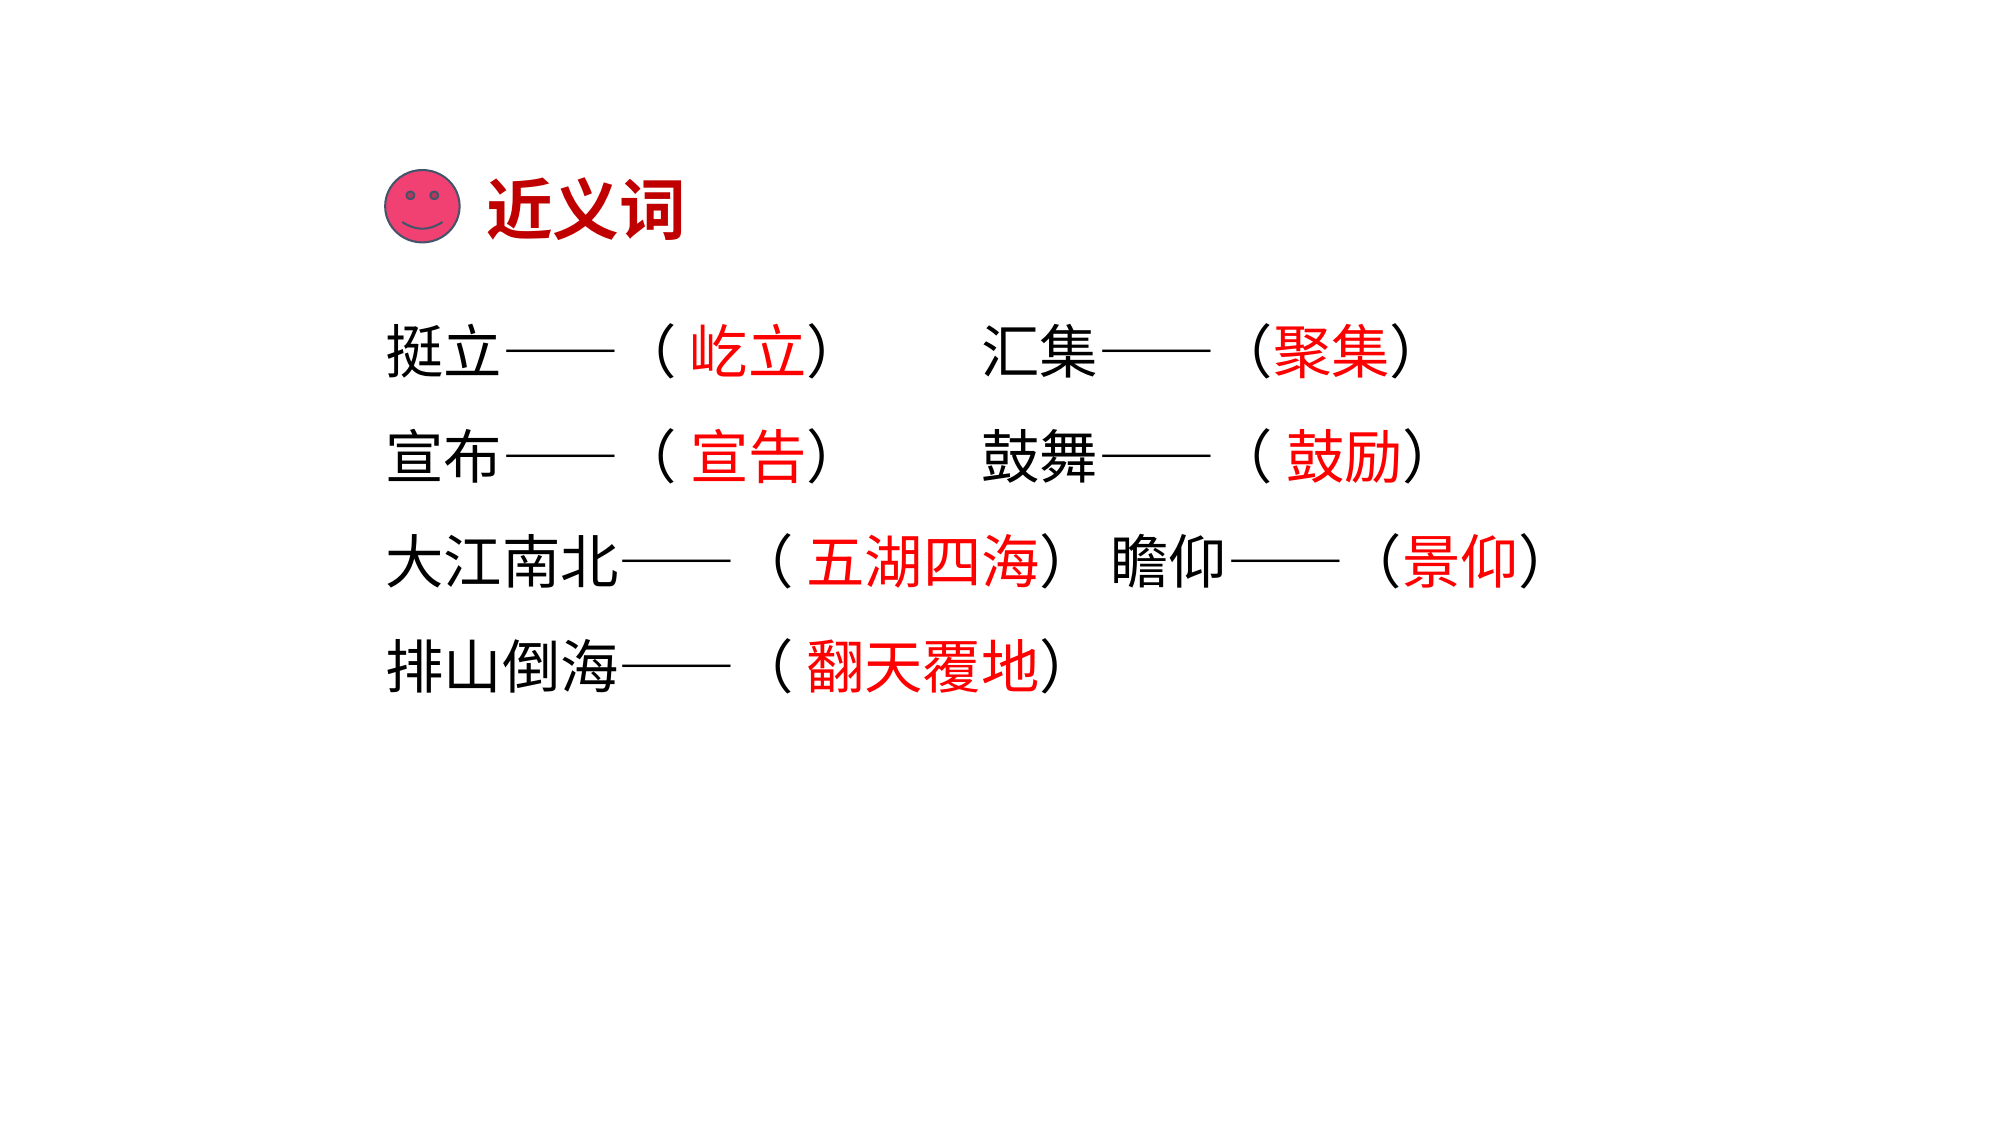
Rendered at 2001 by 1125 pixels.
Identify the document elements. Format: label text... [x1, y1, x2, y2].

list 近义词 [353, 169, 1647, 272]
text_box 挺立——（ 屹立） 汇集——（聚集） 宣布——（ 宣告） 鼓舞——（ 鼓励） 大江南北——（ 五湖四海） 瞻仰——（景仰） 排山倒海——（ 翻天覆地） [327, 272, 1664, 708]
text_box [384, 168, 461, 244]
